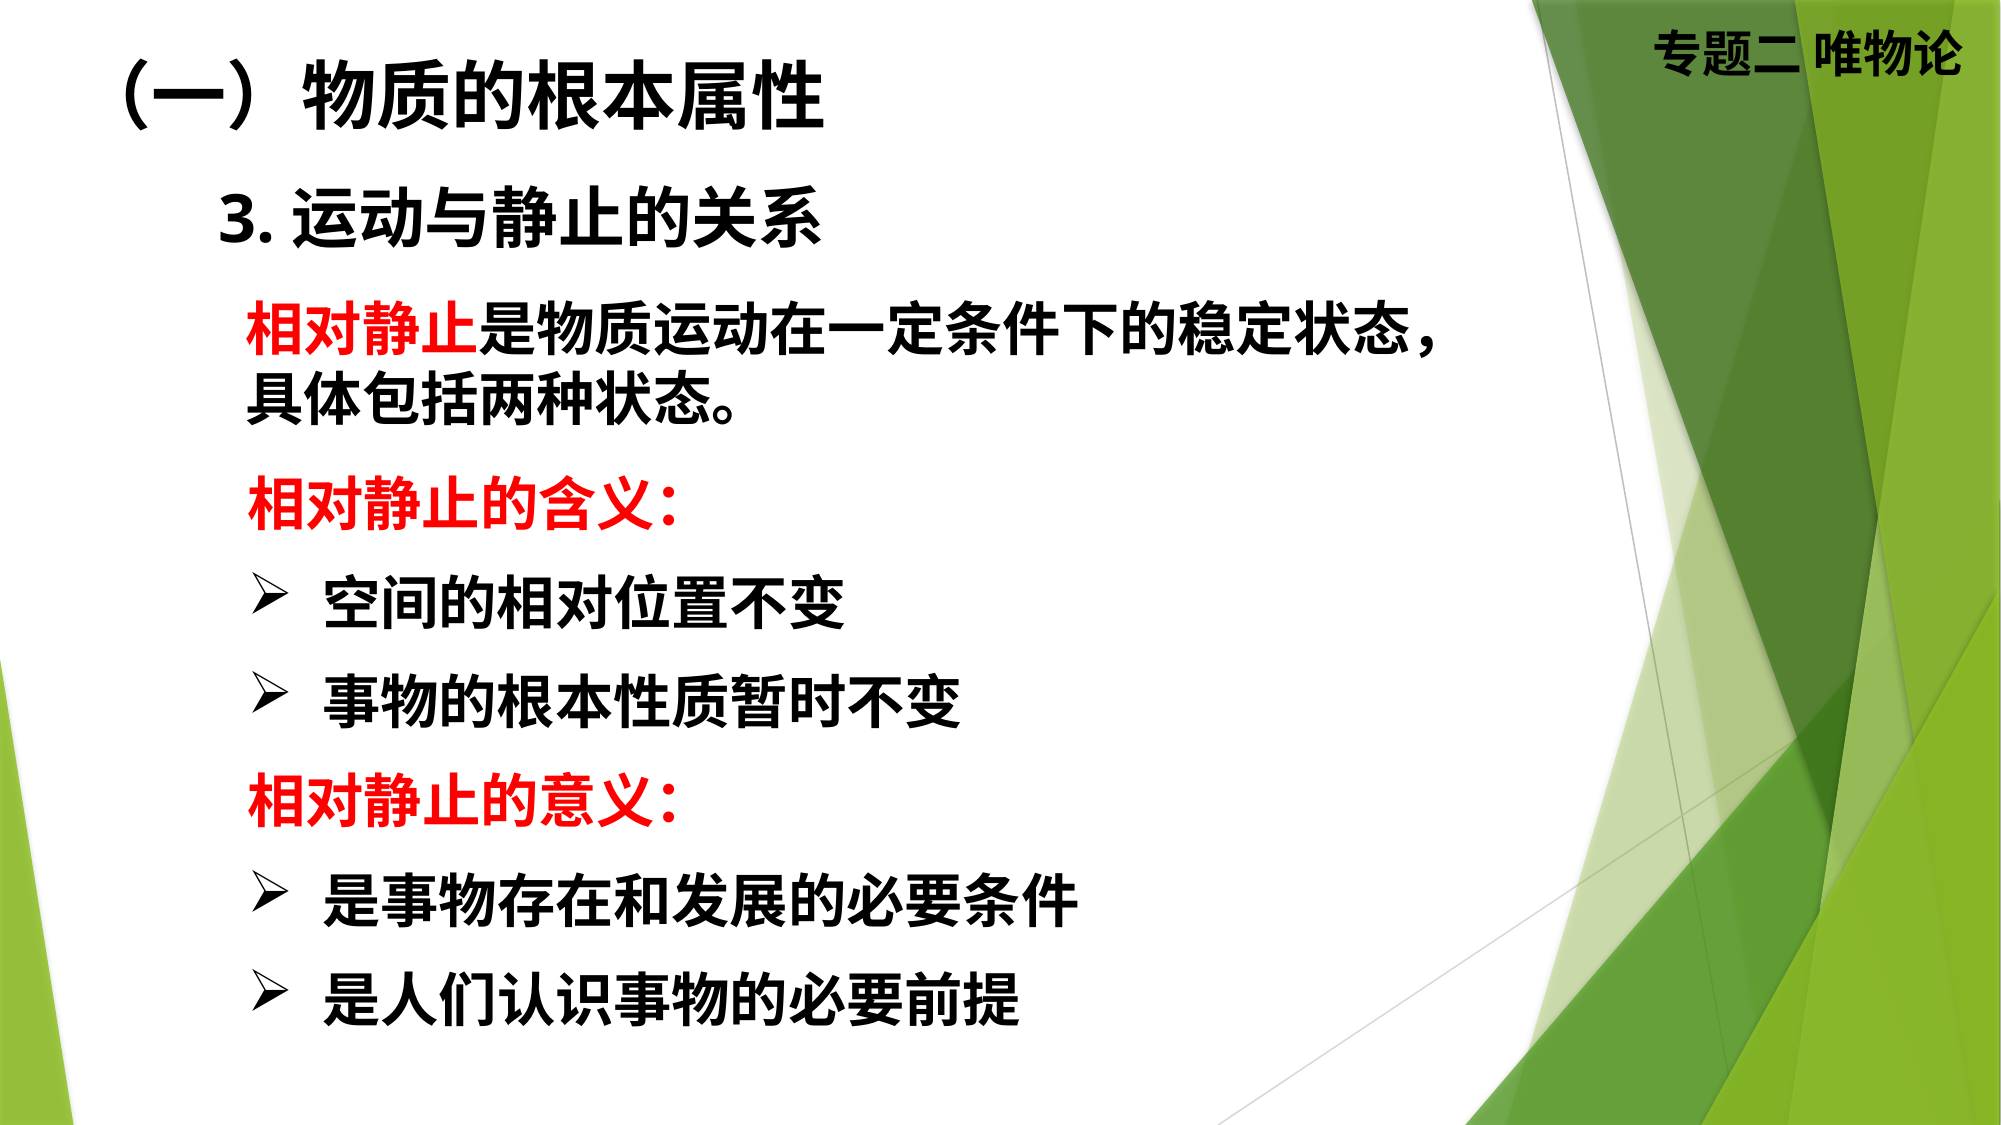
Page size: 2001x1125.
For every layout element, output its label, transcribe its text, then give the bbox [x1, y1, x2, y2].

text_box （一）物质的根本属性 [0, 58, 842, 129]
text_box 相对静止的意义： 是事物存在和发展的必要条件 是人们认识事物的必要前提 [232, 757, 1337, 1041]
text_box 相对静止的含义： 空间的相对位置不变 事物的根本性质暂时不变 [232, 459, 1450, 743]
text_box 相对静止是物质运动在一定条件下的稳定状态，具体包括两种状态。 [230, 284, 1450, 440]
text_box 3.运动与静止的关系 [126, 180, 841, 252]
